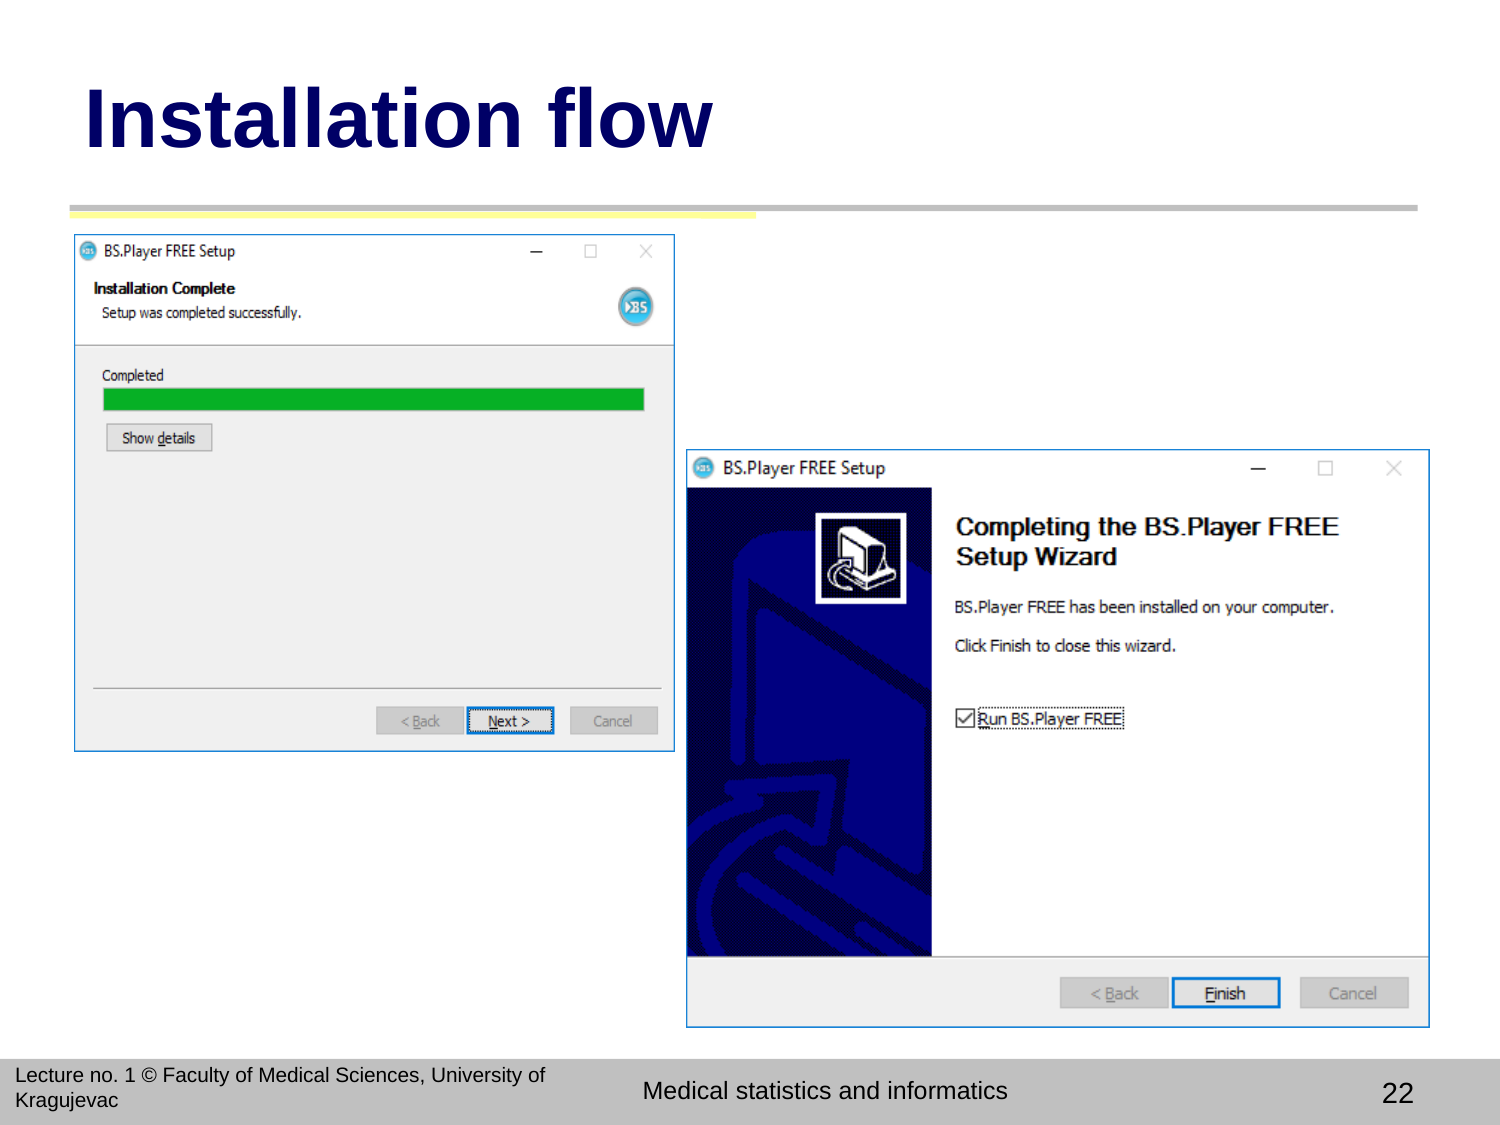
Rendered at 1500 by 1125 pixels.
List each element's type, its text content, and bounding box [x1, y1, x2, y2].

footer Medical statistics and informatics [512, 1066, 1140, 1125]
slide_number 22 [1161, 1066, 1430, 1125]
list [74, 234, 675, 752]
slide_number Lecture no. 1 © Faculty of Medical Sciences, University of Kragujevac [0, 1053, 624, 1108]
title Installation flow [69, 19, 1426, 208]
picture [686, 449, 1430, 1028]
